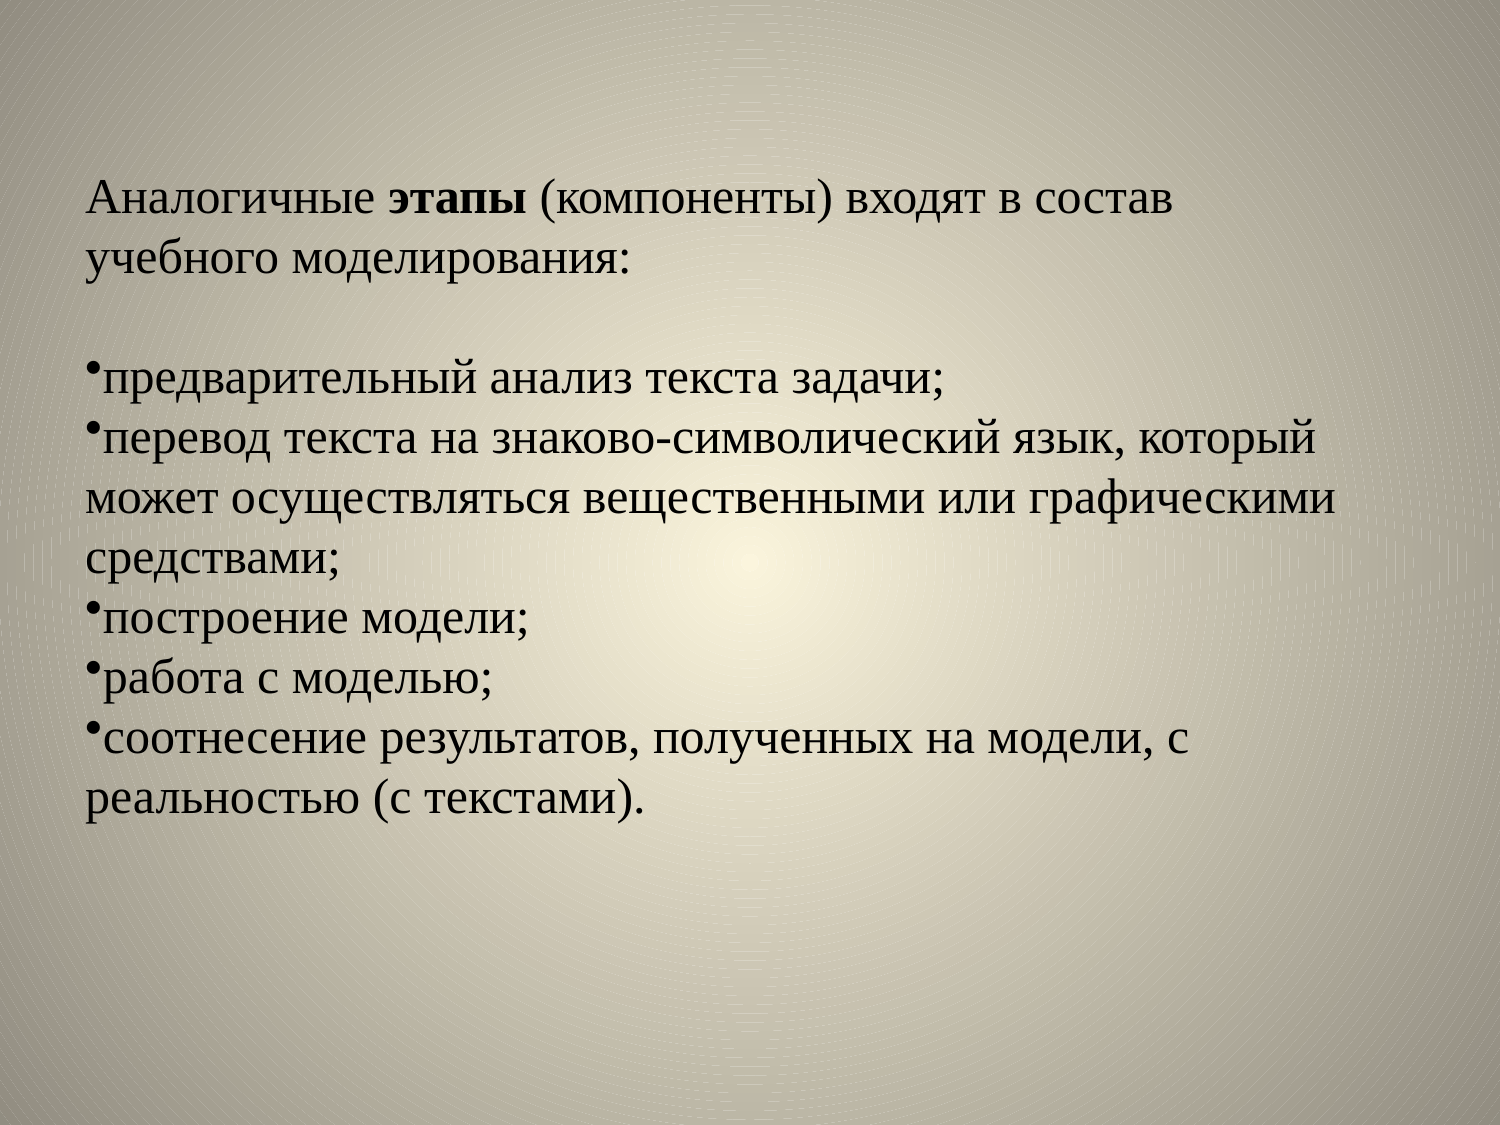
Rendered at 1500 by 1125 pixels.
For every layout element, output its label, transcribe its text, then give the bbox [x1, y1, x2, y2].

text_box Аналогичные этапы (компоненты) входят в состав учебного моделирования: предварительный анализ текста задачи; перевод текста на знаково-символический язык, который может осуществляться вещественными или графическими средствами; построение модели; работа с моделью; соотнесение результатов, полученных на модели, с реальностью (с текстами). [70, 155, 1395, 891]
